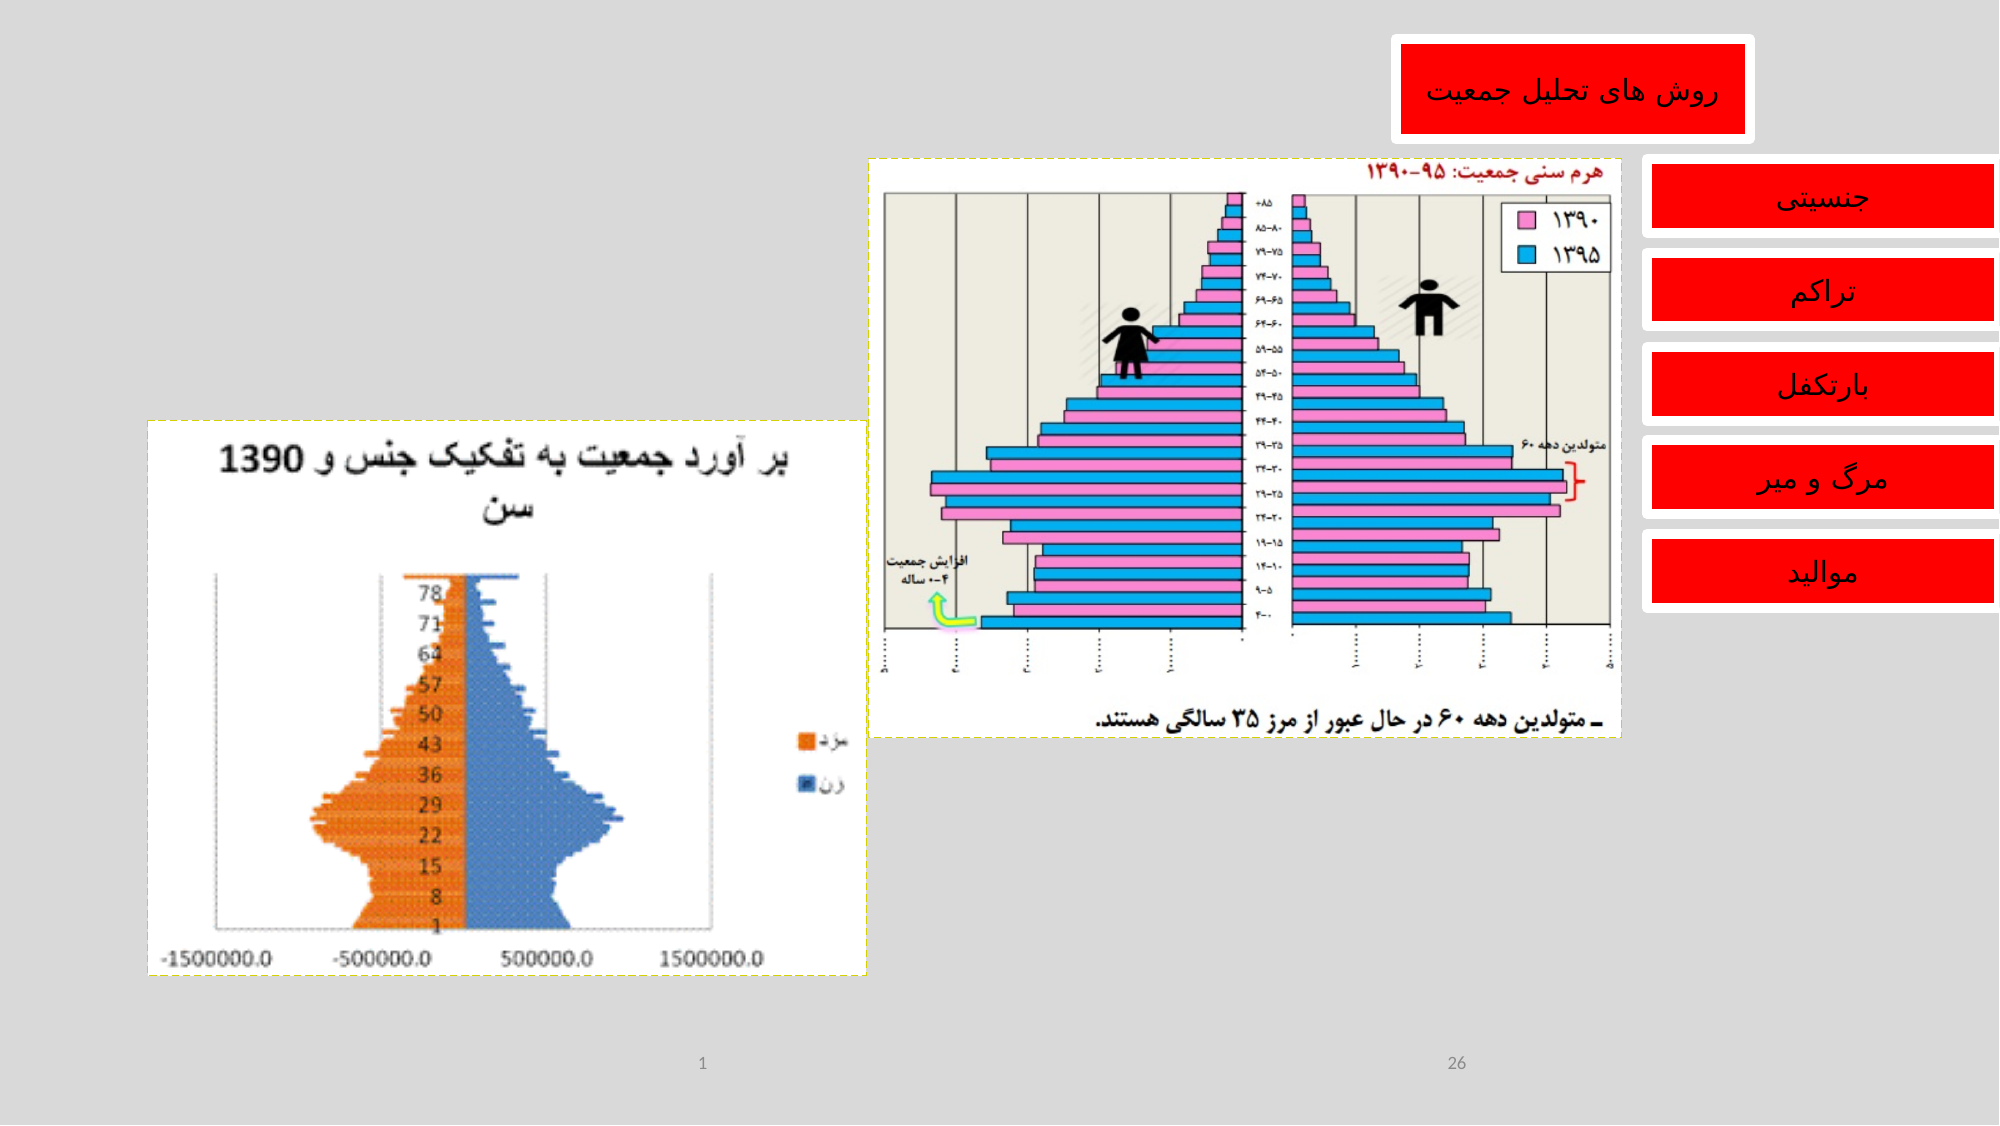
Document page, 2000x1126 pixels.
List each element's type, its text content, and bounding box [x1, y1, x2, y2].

footer 1 [683, 1042, 1317, 1103]
picture [147, 420, 867, 976]
text_box تراکم [1645, 250, 2000, 328]
text_box بارتکفل [1645, 345, 2000, 423]
slide_number 26 [1432, 1042, 1900, 1103]
picture [868, 158, 1622, 738]
text_box روش های تحلیل جمعیت [1394, 37, 1752, 141]
text_box جنسیتی [1645, 157, 2000, 235]
text_box موالید [1645, 532, 2000, 610]
text_box مرگ و میر [1645, 438, 2000, 516]
